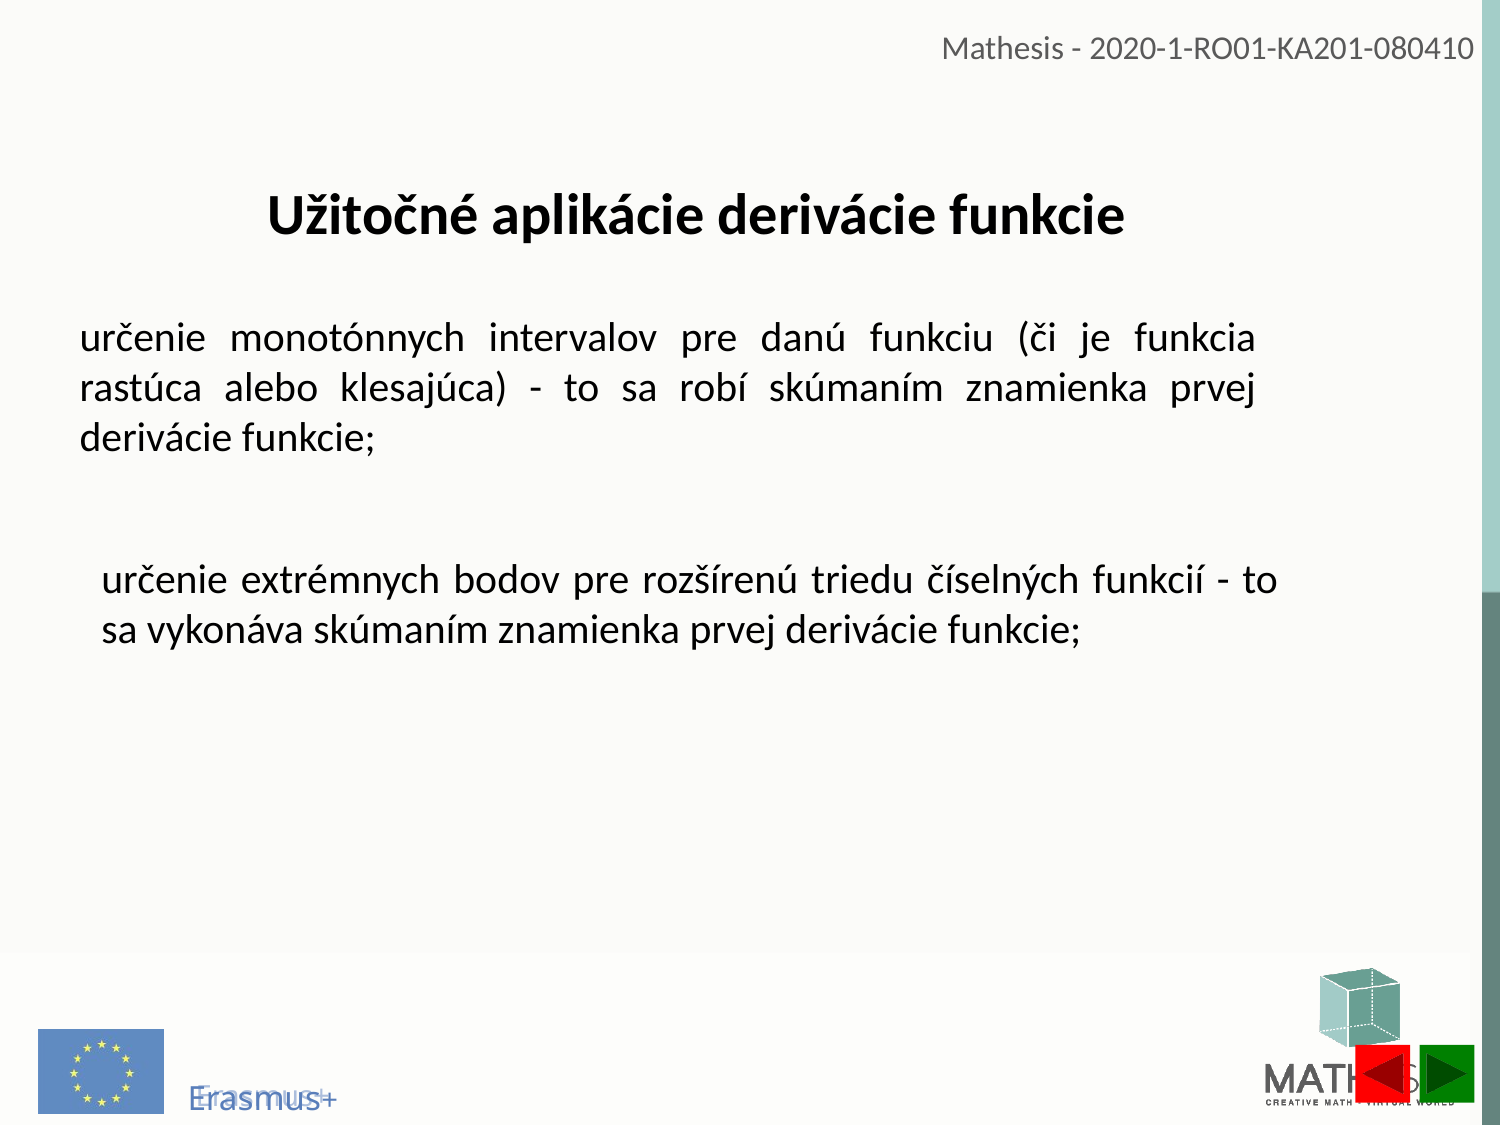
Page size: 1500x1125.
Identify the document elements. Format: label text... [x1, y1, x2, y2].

text_box Užitočné aplikácie derivácie funkcie [35, 158, 1358, 265]
text_box určenie monotónnych intervalov pre danú funkciu (či je funkcia rastúca alebo klesajúca) - to sa robí skúmaním znamienka prvej derivácie funkcie; [64, 302, 1272, 468]
text_box určenie extrémnych bodov pre rozšírenú triedu číselných funkcií - to sa vykonáva skúmaním znamienka prvej derivácie funkcie; [86, 544, 1294, 659]
text_box [1355, 1044, 1411, 1103]
text_box [1419, 1044, 1475, 1103]
